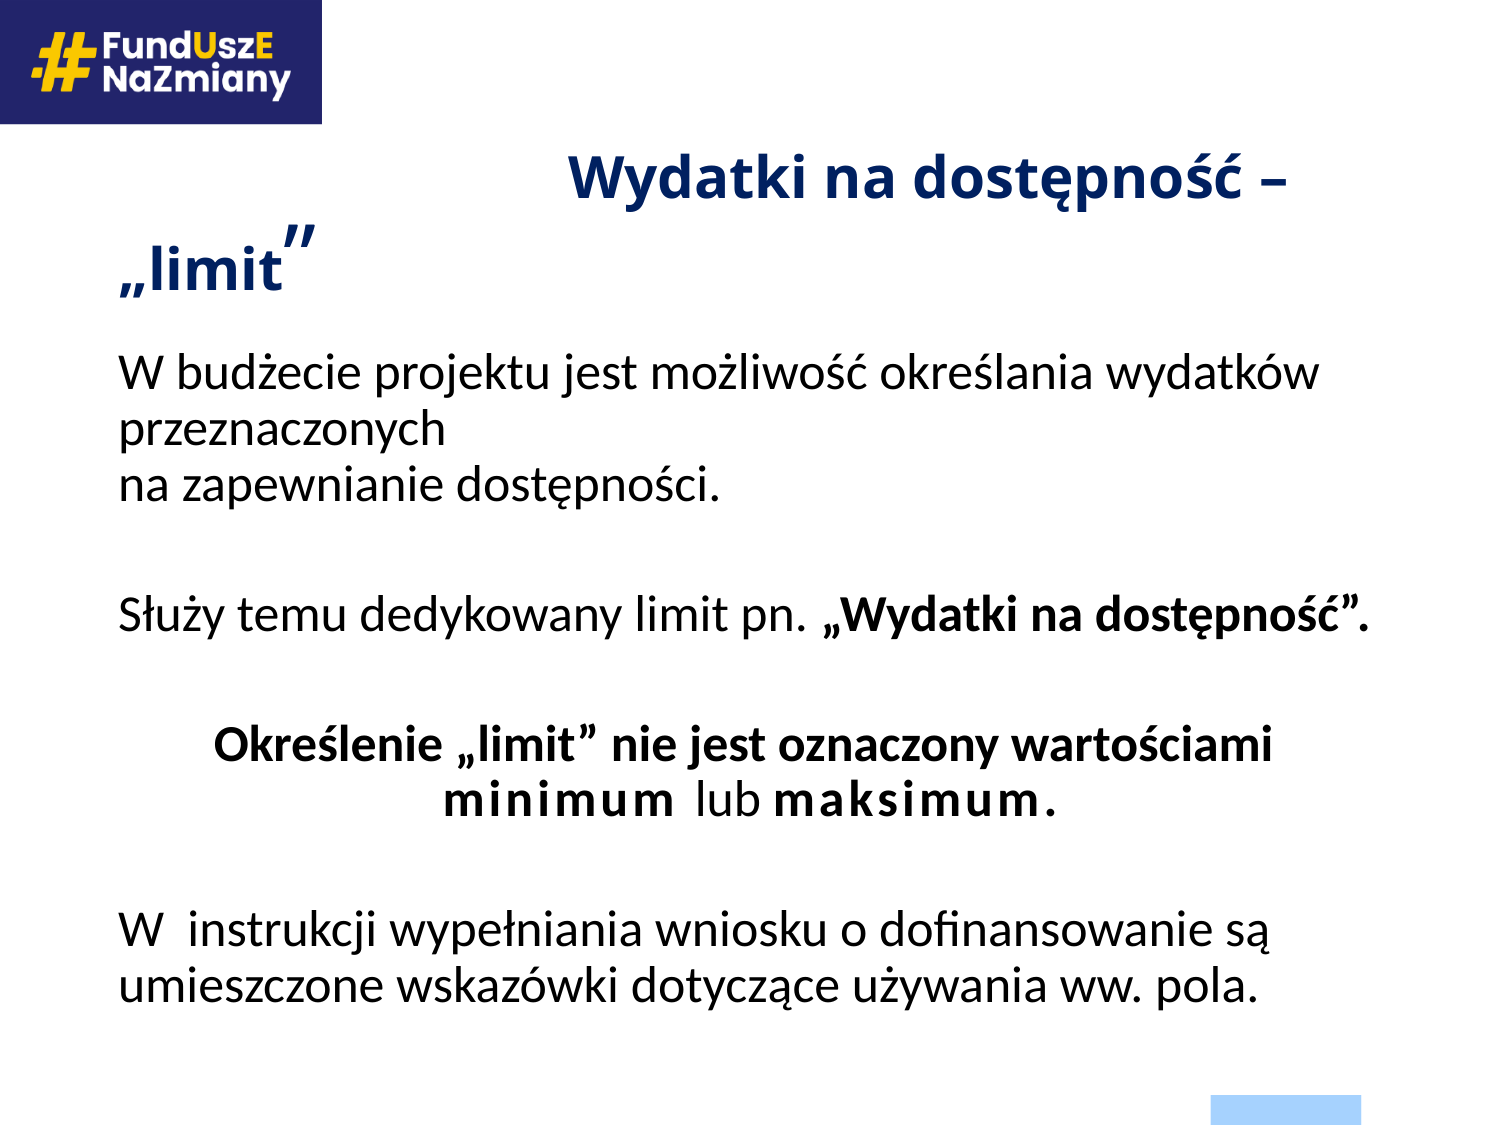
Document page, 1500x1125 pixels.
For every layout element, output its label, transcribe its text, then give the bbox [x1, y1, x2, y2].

picture [0, 0, 1500, 1125]
title Wydatki na dostępność – „limit” [103, 139, 1397, 319]
list W budżecie projektu jest możliwość określania wydatków przeznaczonych na zapewnianie dostępności. Służy temu dedykowany limit pn. „Wydatki na dostępność”. Określenie „limit” nie jest oznaczony wartościami minimum lub maksimum. W instrukcji wypełniania wniosku o dofinansowanie są umieszczone wskazówki dotyczące używania ww. pola. [103, 337, 1397, 1048]
